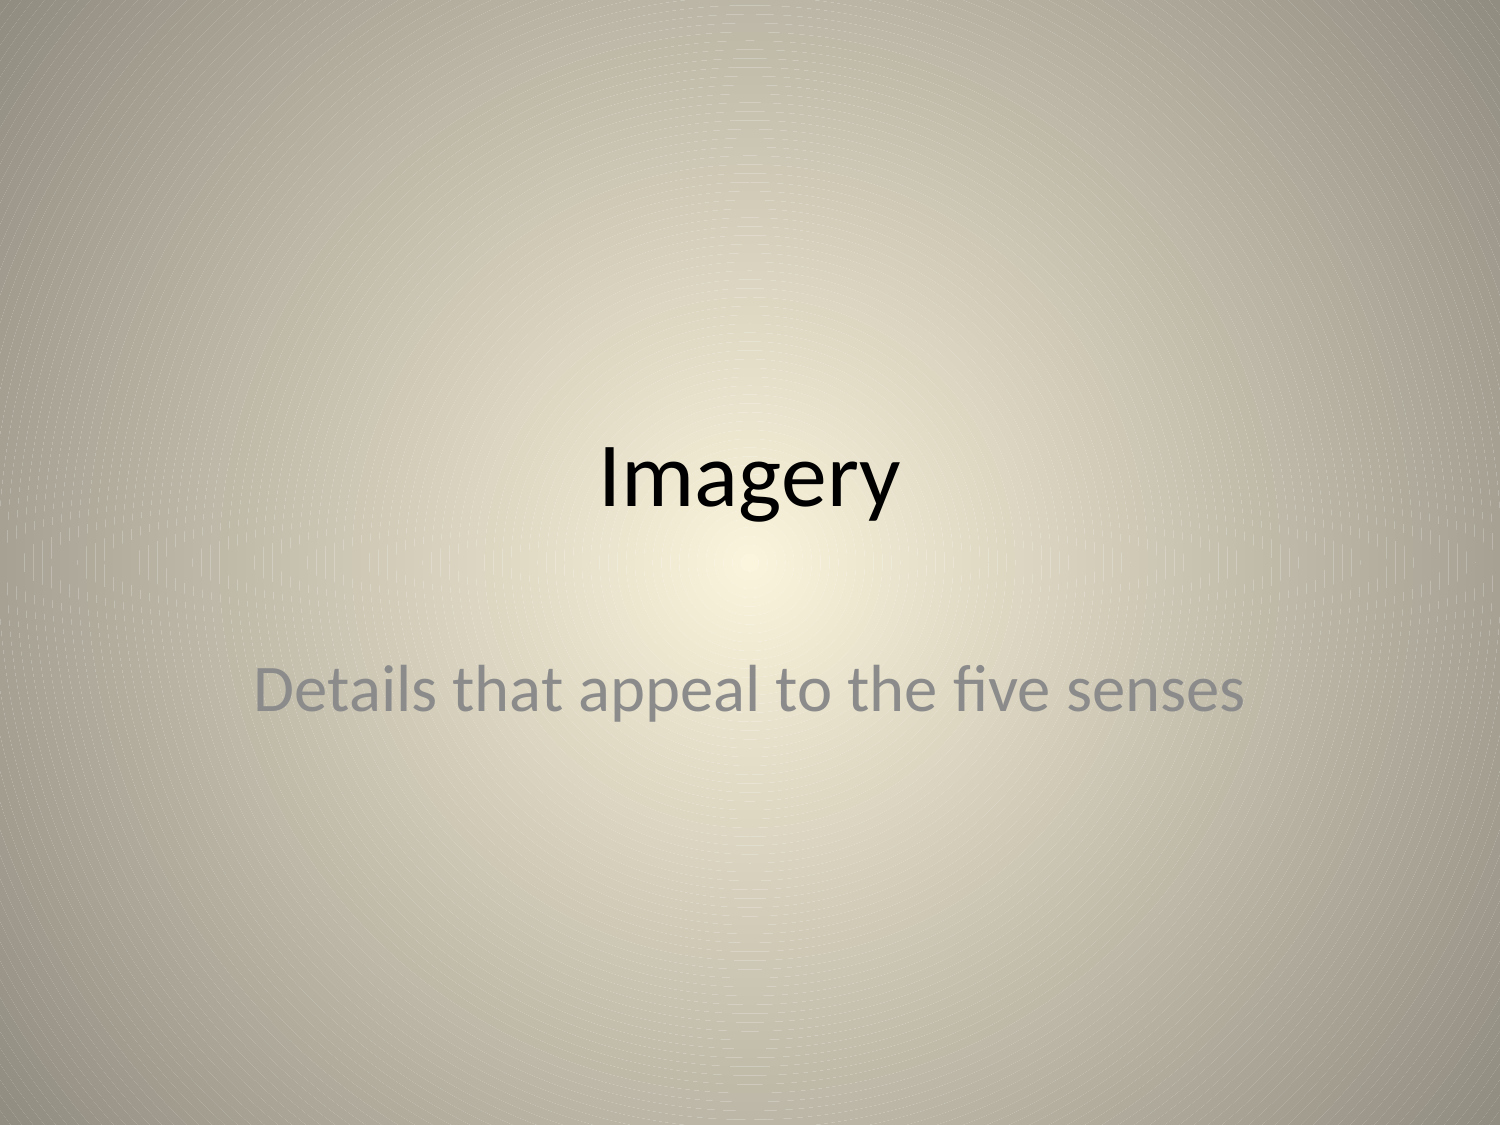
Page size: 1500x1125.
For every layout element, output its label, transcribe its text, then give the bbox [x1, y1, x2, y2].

subtitle Details that appeal to the five senses [225, 637, 1275, 925]
title Imagery [112, 349, 1388, 591]
